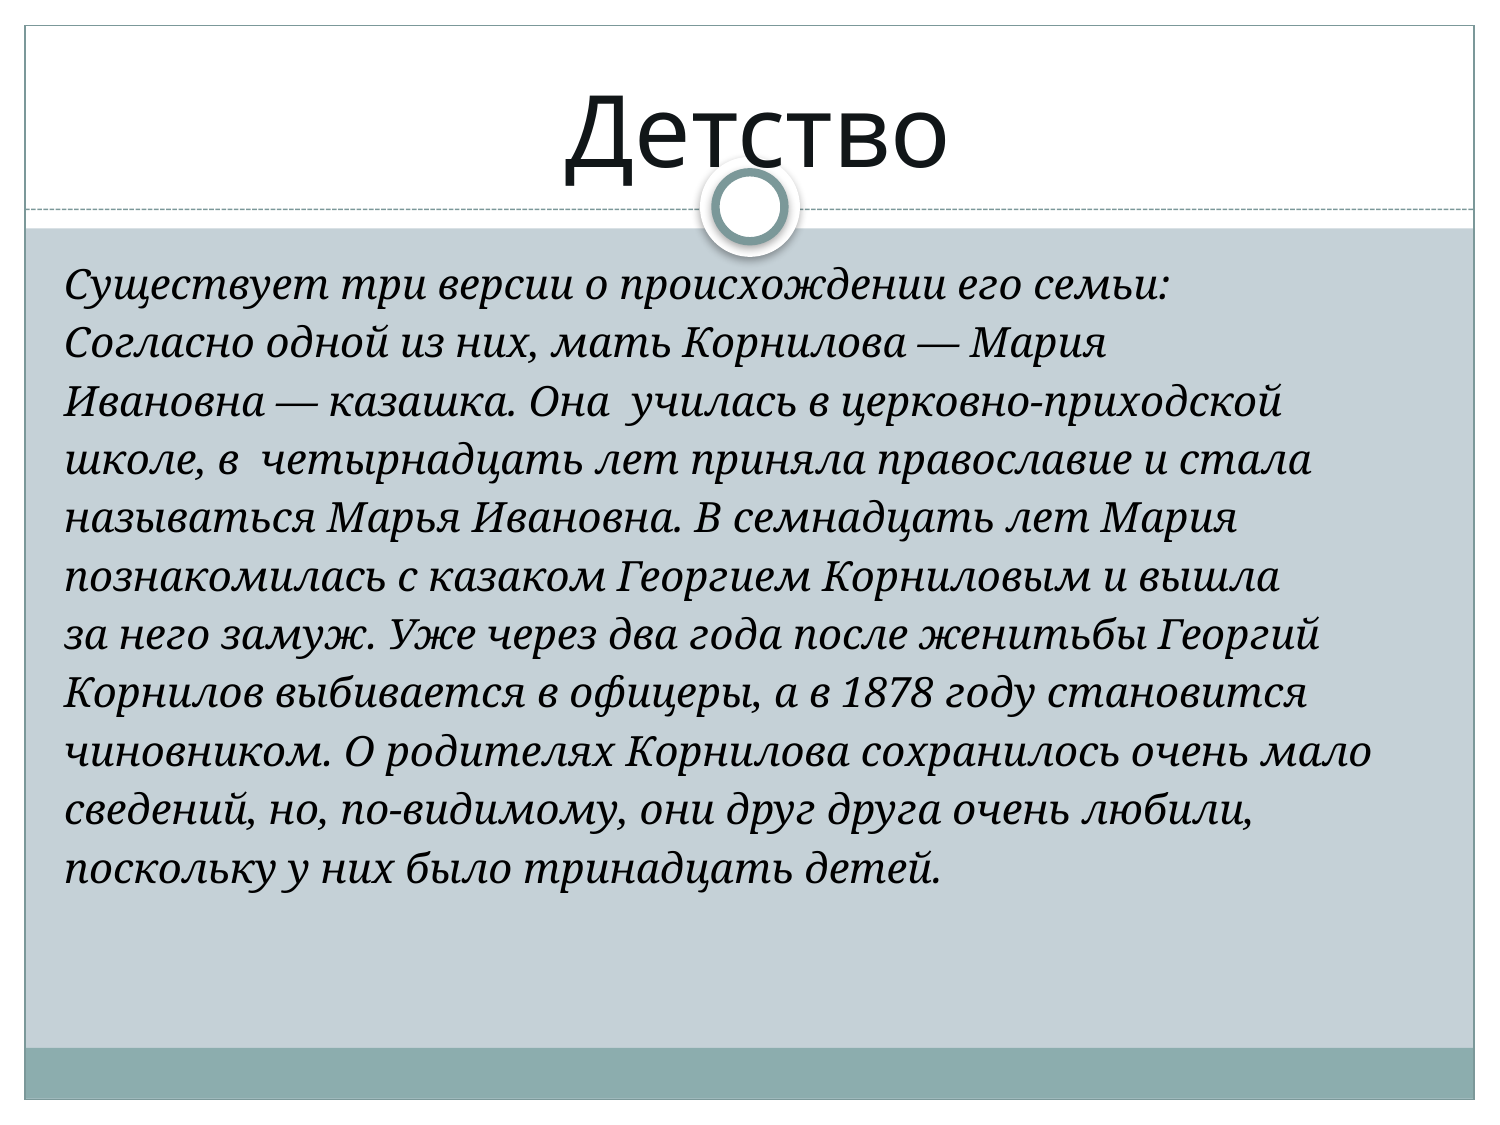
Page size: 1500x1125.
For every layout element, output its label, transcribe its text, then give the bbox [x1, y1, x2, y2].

title Детство [58, 70, 1459, 195]
list Существует три версии о происхождении его семьи: Согласно одной из них, мать Корнилова — Мария Ивановна — казашка. Она училась в церковно-приходской школе, в четырнадцать лет приняла православие и стала называться Марья Ивановна. В семнадцать лет Мария познакомилась с казаком Георгием Корниловым и вышла за него замуж. Уже через два года после женитьбы Георгий Корнилов выбивается в офицеры, а в 1878 году становится чиновником. О родителях Корнилова сохранилось очень мало сведений, но, по-видимому, они друг друга очень любили, поскольку у них было тринадцать детей. [49, 250, 1445, 1043]
